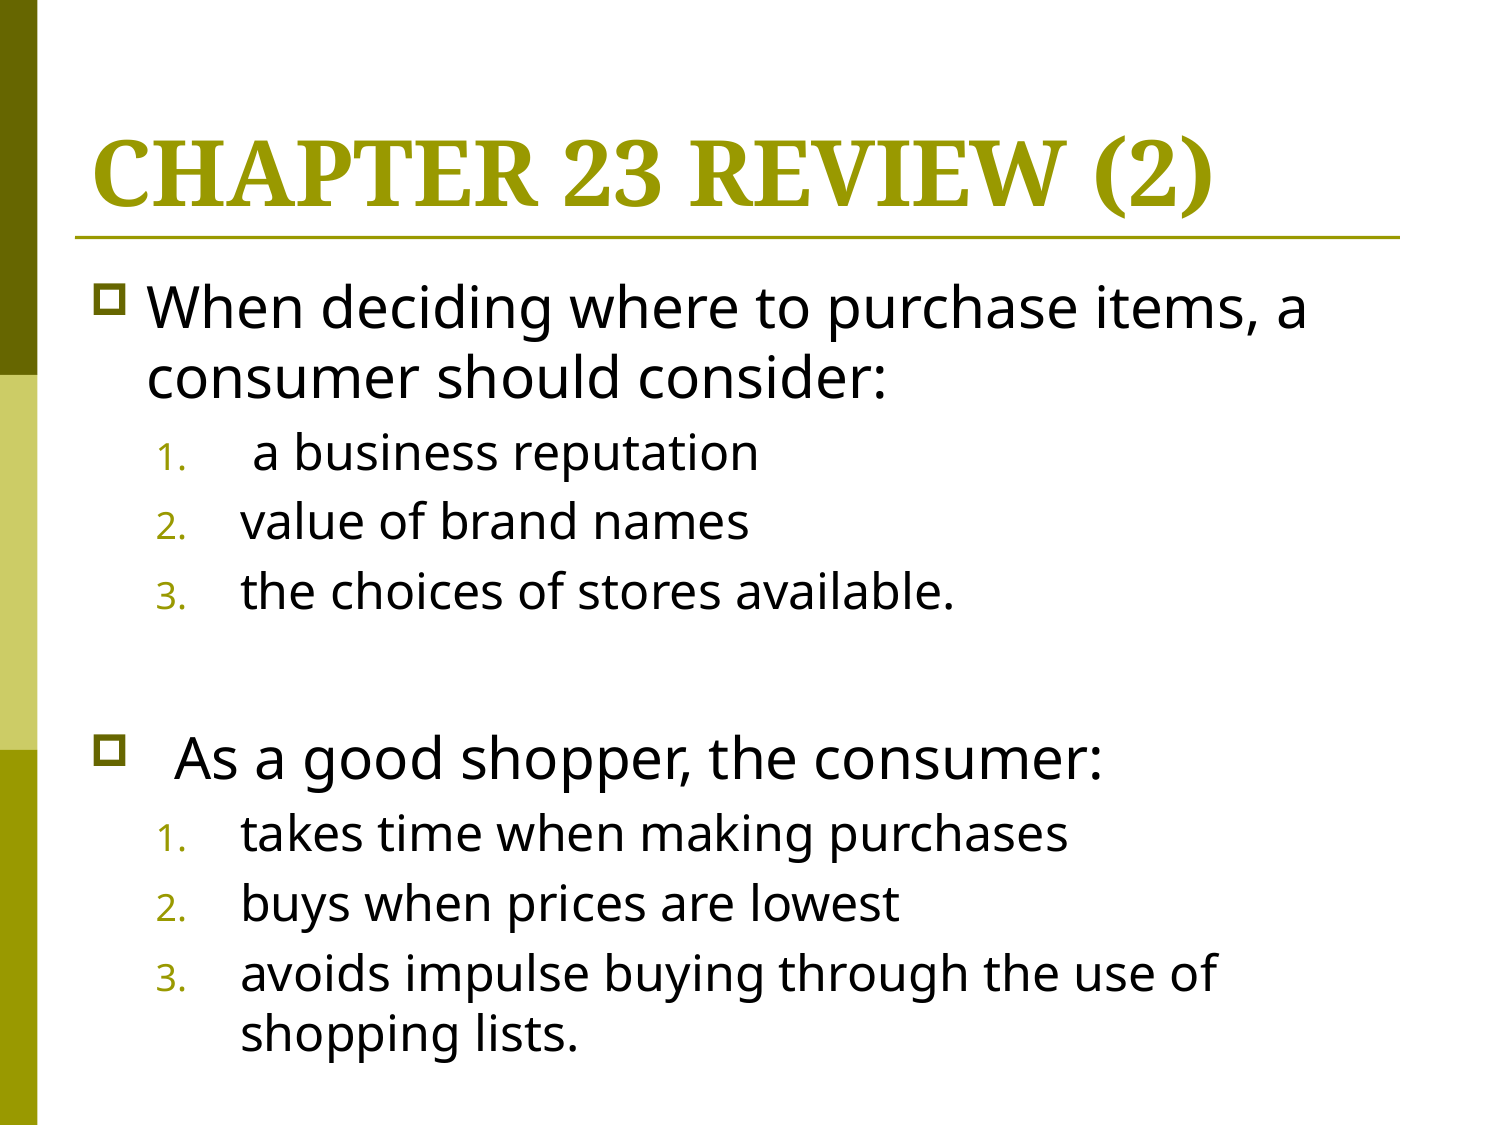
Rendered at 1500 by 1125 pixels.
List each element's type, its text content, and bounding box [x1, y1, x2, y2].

list When deciding where to purchase items, a consumer should consider: a business reputation value of brand names the choices of stores available. As a good shopper, the consumer: takes time when making purchases buys when prices are lowest avoids impulse buying through the use of shopping lists. [74, 262, 1426, 1006]
title CHAPTER 23 REVIEW (2) [74, 45, 1426, 233]
